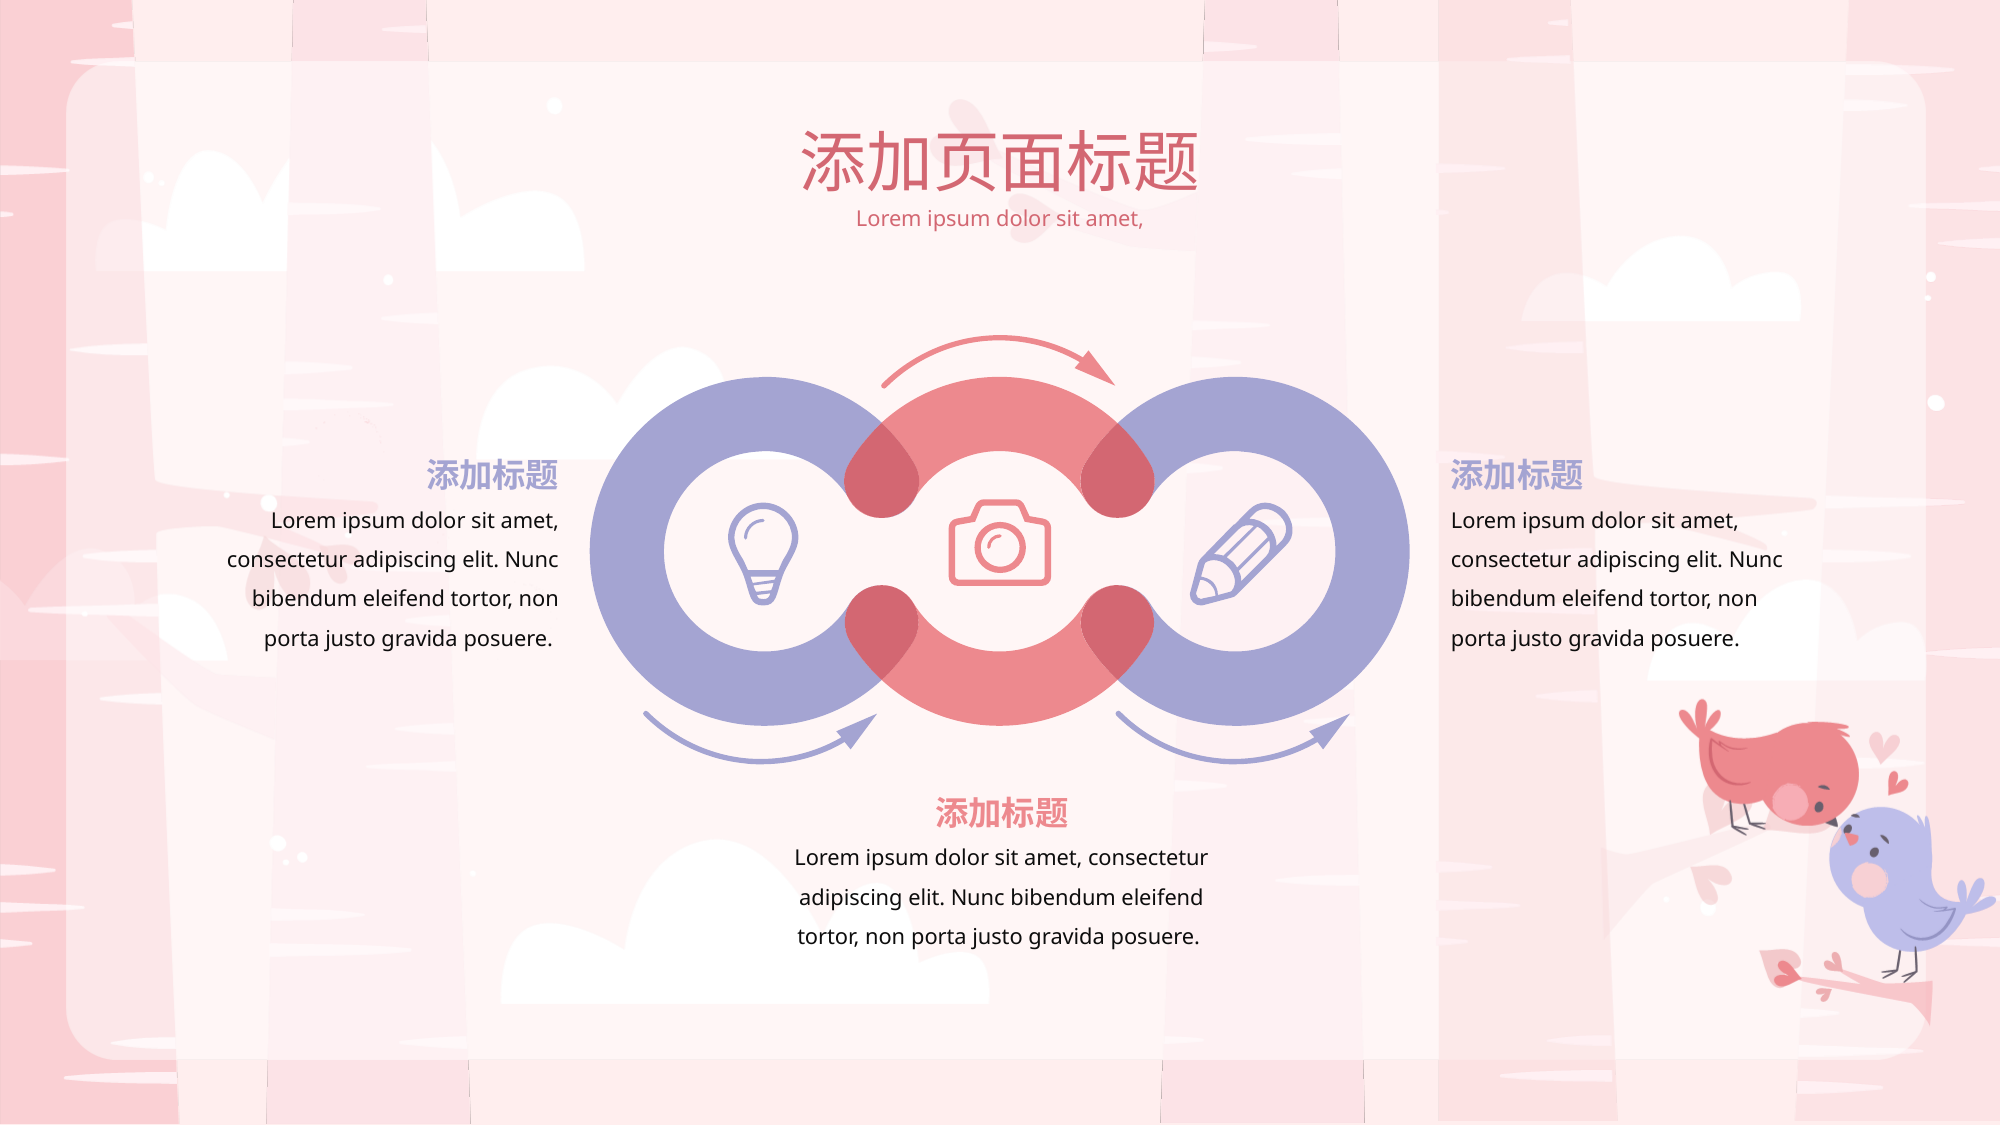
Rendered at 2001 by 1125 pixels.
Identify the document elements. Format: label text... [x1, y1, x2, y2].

picture [0, 0, 2000, 1125]
text_box [589, 376, 882, 726]
text_box [881, 595, 1117, 726]
text_box Lorem ipsum dolor sit amet, consectetur adipiscing elit. Nunc bibendum eleifend tortor, non porta justo gravida posuere. [1436, 485, 1807, 658]
text_box Lorem ipsum dolor sit amet, consectetur adipiscing elit. Nunc bibendum eleifend tortor, non porta justo gravida posuere. [203, 502, 574, 658]
text_box [881, 335, 1116, 389]
text_box [882, 376, 1117, 500]
text_box 添加标题 [837, 784, 1167, 840]
text_box [1115, 710, 1351, 765]
text_box [643, 710, 878, 765]
text_box Lorem ipsum dolor sit amet, consectetur adipiscing elit. Nunc bibendum eleifend tortor, non porta justo gravida posuere. [771, 823, 1233, 957]
text_box [1080, 585, 1155, 680]
text_box 添加标题 [1436, 447, 1766, 502]
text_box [948, 499, 1052, 586]
text_box 添加标题 [63, 447, 574, 502]
text_box 添加页面标题 [754, 112, 1246, 196]
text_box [727, 502, 799, 606]
text_box [1117, 376, 1410, 726]
text_box [1080, 423, 1155, 518]
text_box Lorem ipsum dolor sit amet, [754, 196, 1246, 238]
text_box [1189, 502, 1293, 606]
text_box [844, 585, 919, 680]
text_box [844, 422, 920, 518]
